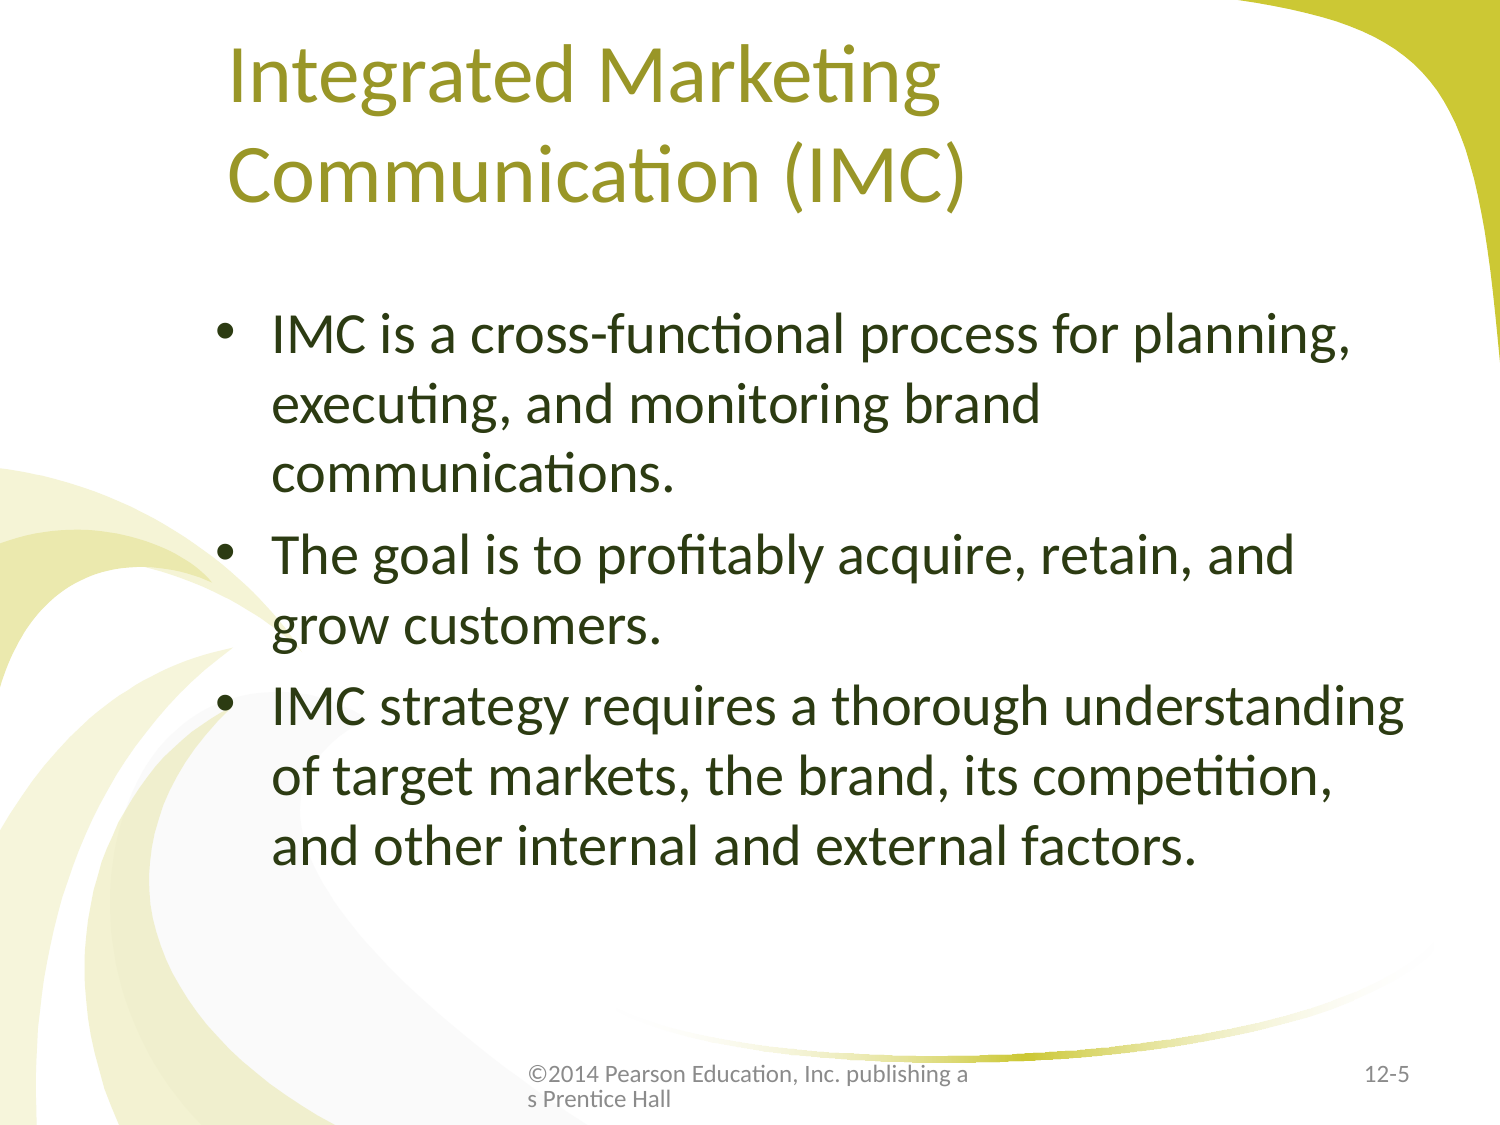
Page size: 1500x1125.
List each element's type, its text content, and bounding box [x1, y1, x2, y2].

list IMC is a cross-functional process for planning, executing, and monitoring brand communications. The goal is to profitably acquire, retain, and grow customers. IMC strategy requires a thorough understanding of target markets, the brand, its competition, and other internal and external factors. [200, 287, 1438, 1000]
slide_number 12-5 [1074, 1042, 1425, 1103]
title Integrated Marketing Communication (IMC) [212, 37, 1438, 200]
footer ©2014 Pearson Education, Inc. publishing as Prentice Hall [512, 1042, 988, 1103]
